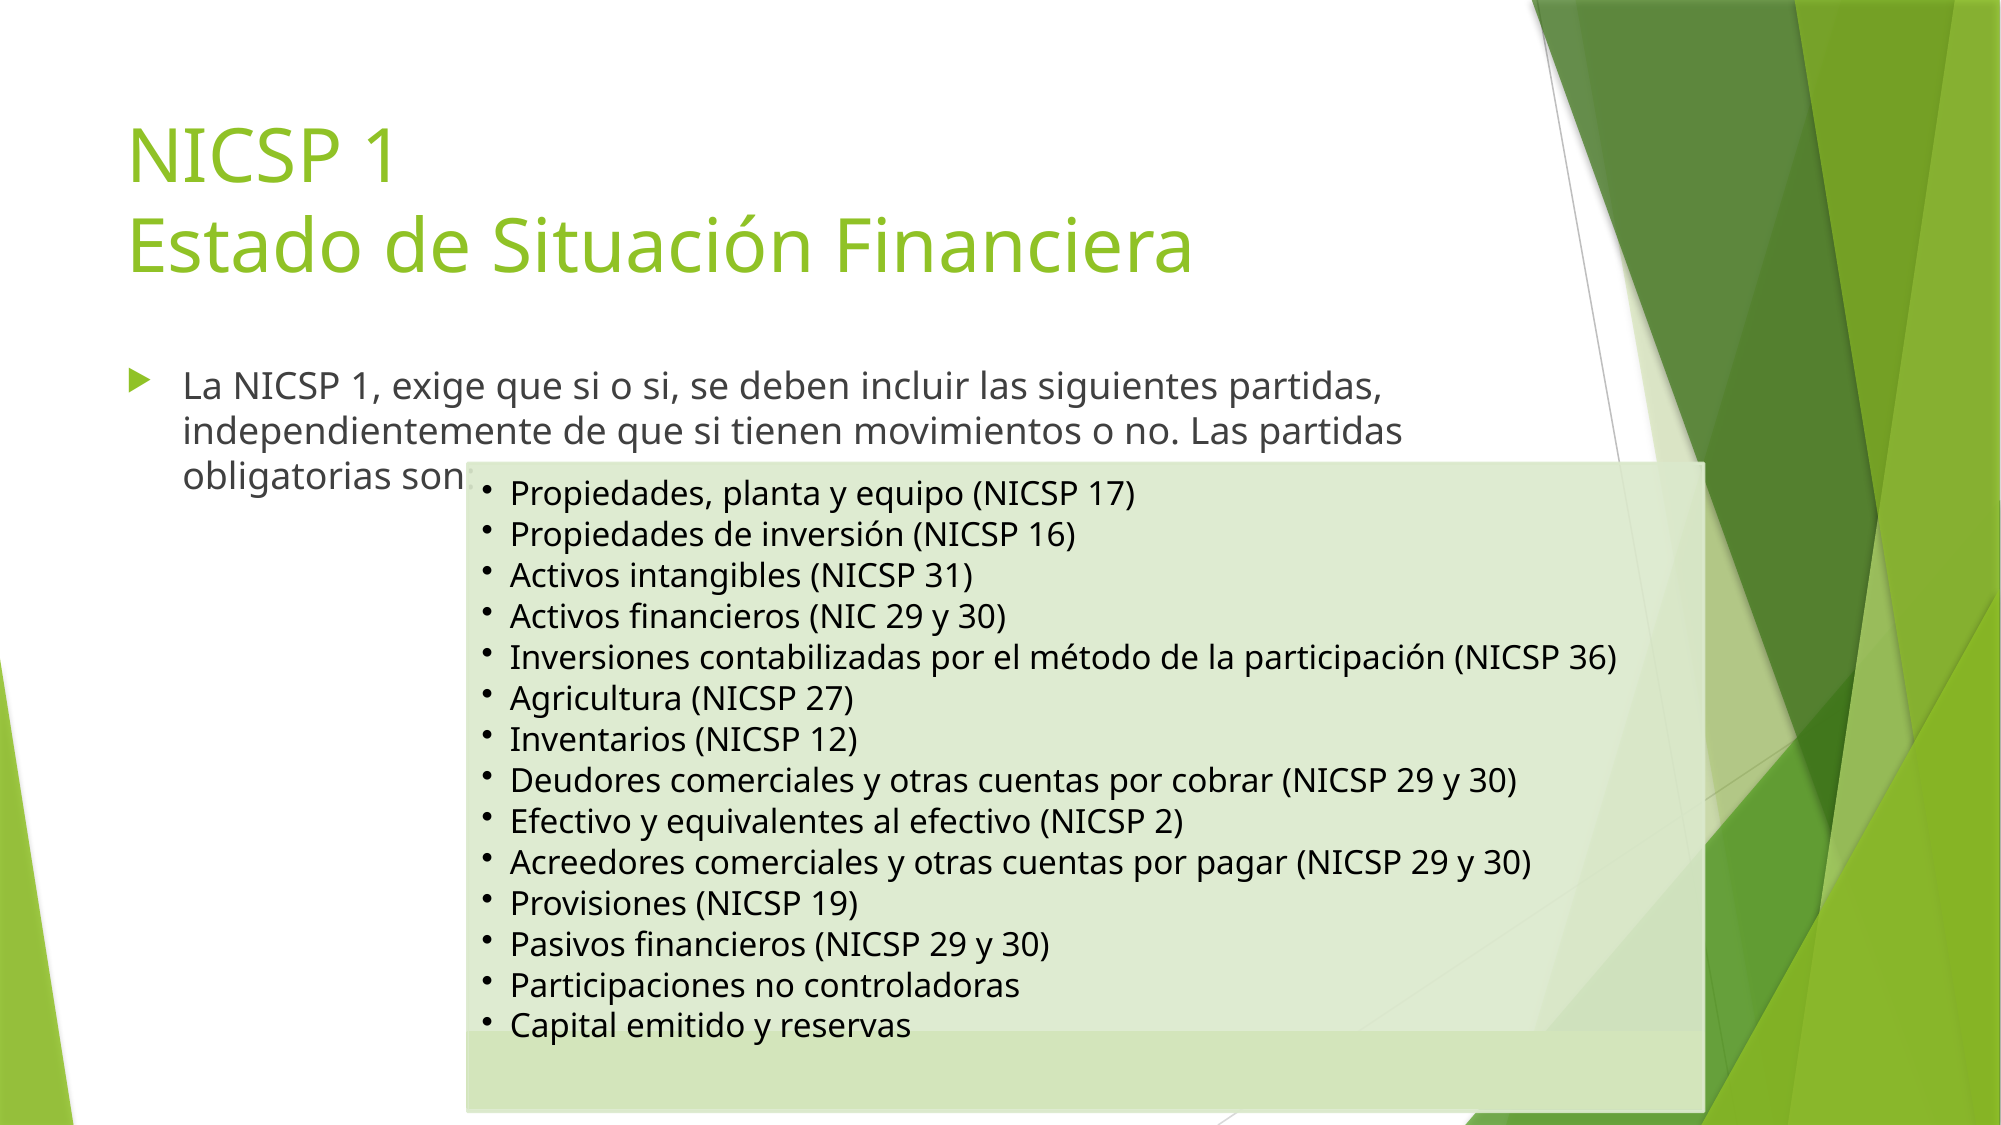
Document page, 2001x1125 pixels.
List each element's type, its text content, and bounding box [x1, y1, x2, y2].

title NICSP 1 Estado de Situación Financiera [111, 99, 1522, 317]
list La NICSP 1, exige que si o si, se deben incluir las siguientes partidas, independientemente de que si tienen movimientos o no. Las partidas obligatorias son: [111, 354, 468, 992]
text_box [467, 355, 1705, 1113]
